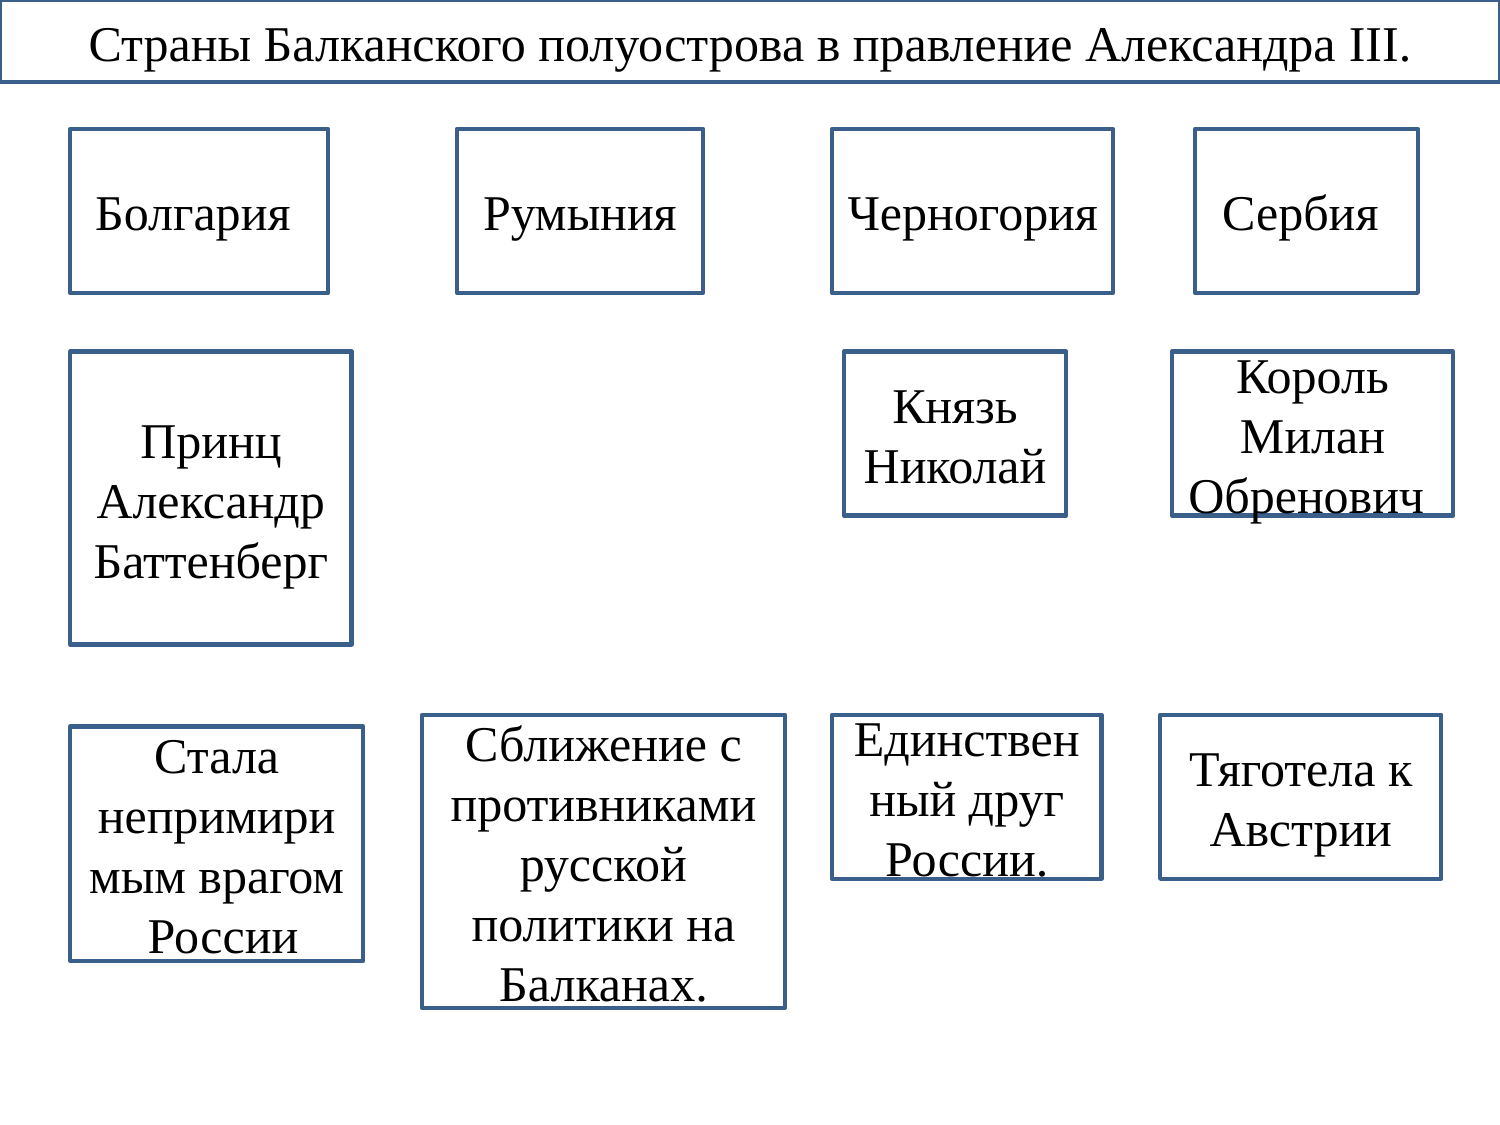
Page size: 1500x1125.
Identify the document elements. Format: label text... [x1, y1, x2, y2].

text_box Принц Александр Баттенберг [68, 349, 354, 647]
text_box Сербия [1193, 127, 1420, 295]
text_box Страны Балканского полуострова в правление Александра III. [0, 0, 1500, 84]
text_box Болгария [68, 127, 330, 295]
text_box Стала непримиримым врагом России [68, 724, 365, 963]
text_box Король Милан Обренович [1170, 349, 1455, 518]
text_box Сближение с противниками русской политики на Балканах. [420, 713, 787, 1010]
text_box Князь Николай [842, 349, 1068, 518]
text_box Единственный друг России. [830, 713, 1104, 881]
text_box Черногория [830, 127, 1115, 295]
text_box Тяготела к Австрии [1158, 713, 1443, 881]
text_box Румыния [455, 127, 705, 295]
